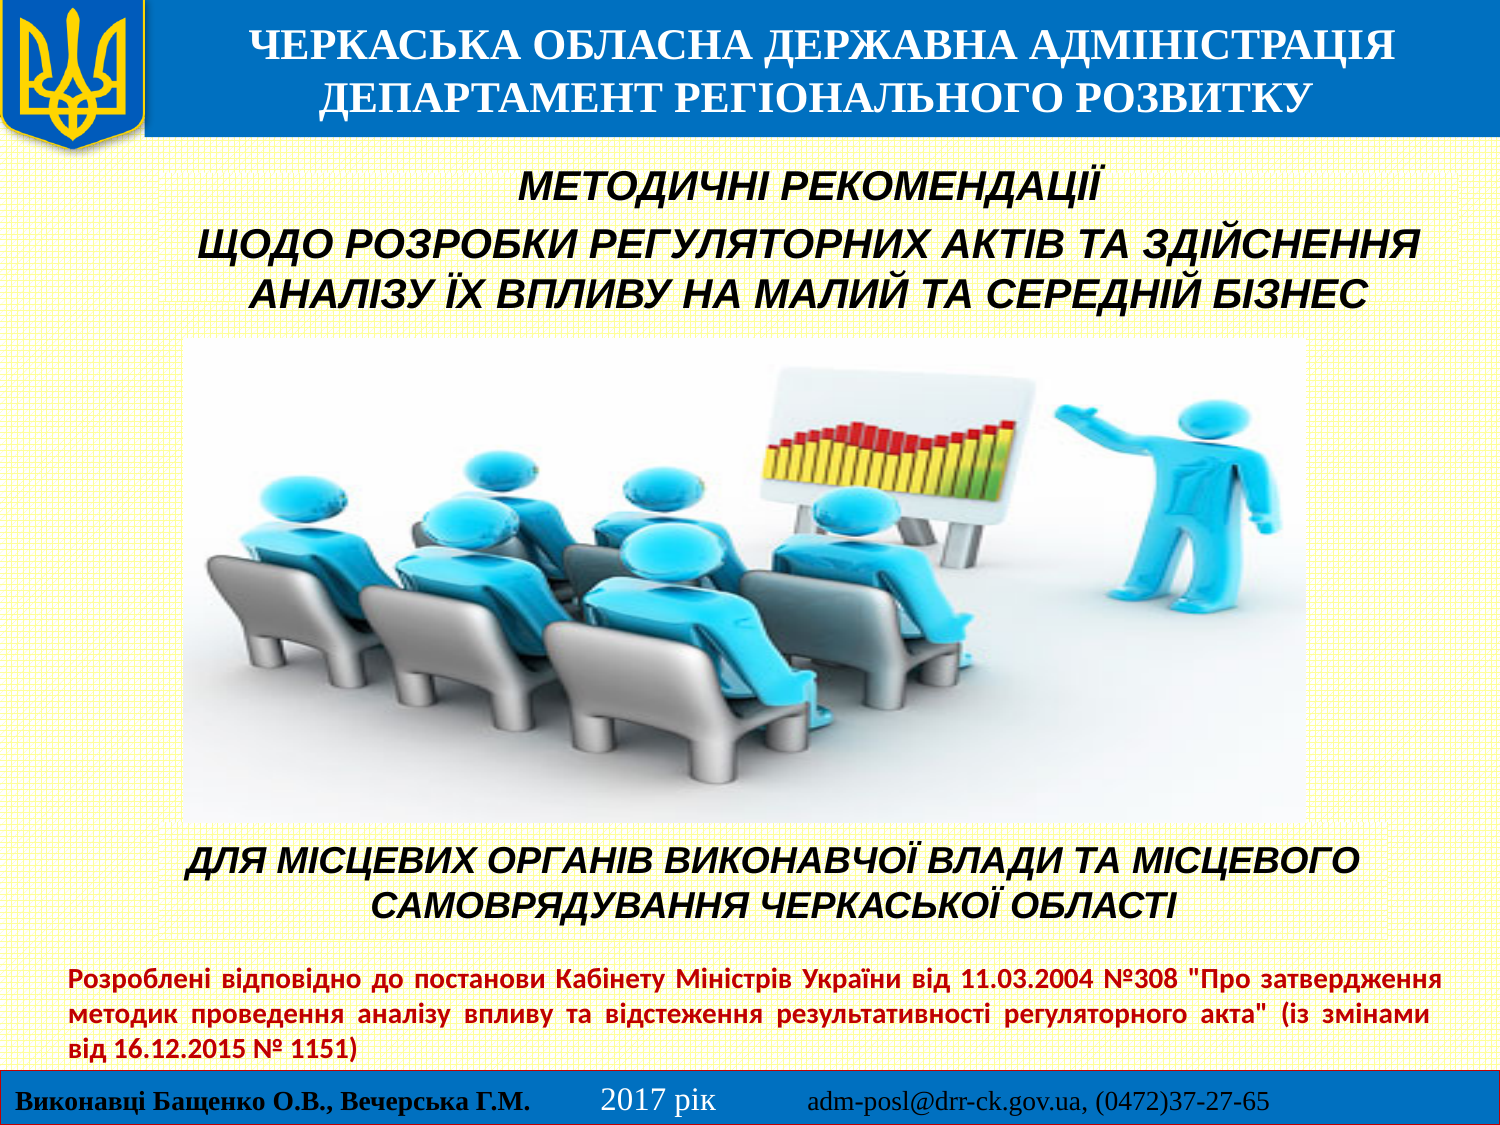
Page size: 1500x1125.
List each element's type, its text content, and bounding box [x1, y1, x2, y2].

text_box МЕТОДИЧНІ РЕКОМЕНДАЦІЇ ЩОДО РОЗРОБКИ РЕГУЛЯТОРНИХ АКТІВ ТА ЗДІЙСНЕННЯ АНАЛІЗУ ЇХ ВПЛИВУ НА МАЛИЙ ТА СЕРЕДНІЙ БІЗНЕС [159, 172, 1459, 303]
text_box ДЛЯ МІСЦЕВИХ ОРГАНІВ ВИКОНАВЧОЇ ВЛАДИ ТА МІСЦЕВОГО САМОВРЯДУВАННЯ ЧЕРКАСЬКОЇ ОБЛАСТІ [159, 822, 1388, 941]
title ЧЕРКАСЬКА ОБЛАСНА ДЕРЖАВНА АДМІНІСТРАЦІЯ ДЕПАРТАМЕНТ РЕГІОНАЛЬНОГО РОЗВИТКУ [151, 0, 1500, 138]
text_box Розроблені відповідно до постанови Кабінету Міністрів України від 11.03.2004 №308 "Про затвердження методик проведення аналізу впливу та відстеження результативності регуляторного акта" (із змінами від 16.12.2015 № 1151) [53, 952, 1459, 1070]
list Виконавці Бащенко О.В., Вечерська Г.М. 2017 рік аdm-posl@drr-ck.gov.ua, (0472)37-27-65 [0, 1070, 1500, 1125]
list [182, 337, 1306, 823]
picture [0, 0, 145, 151]
